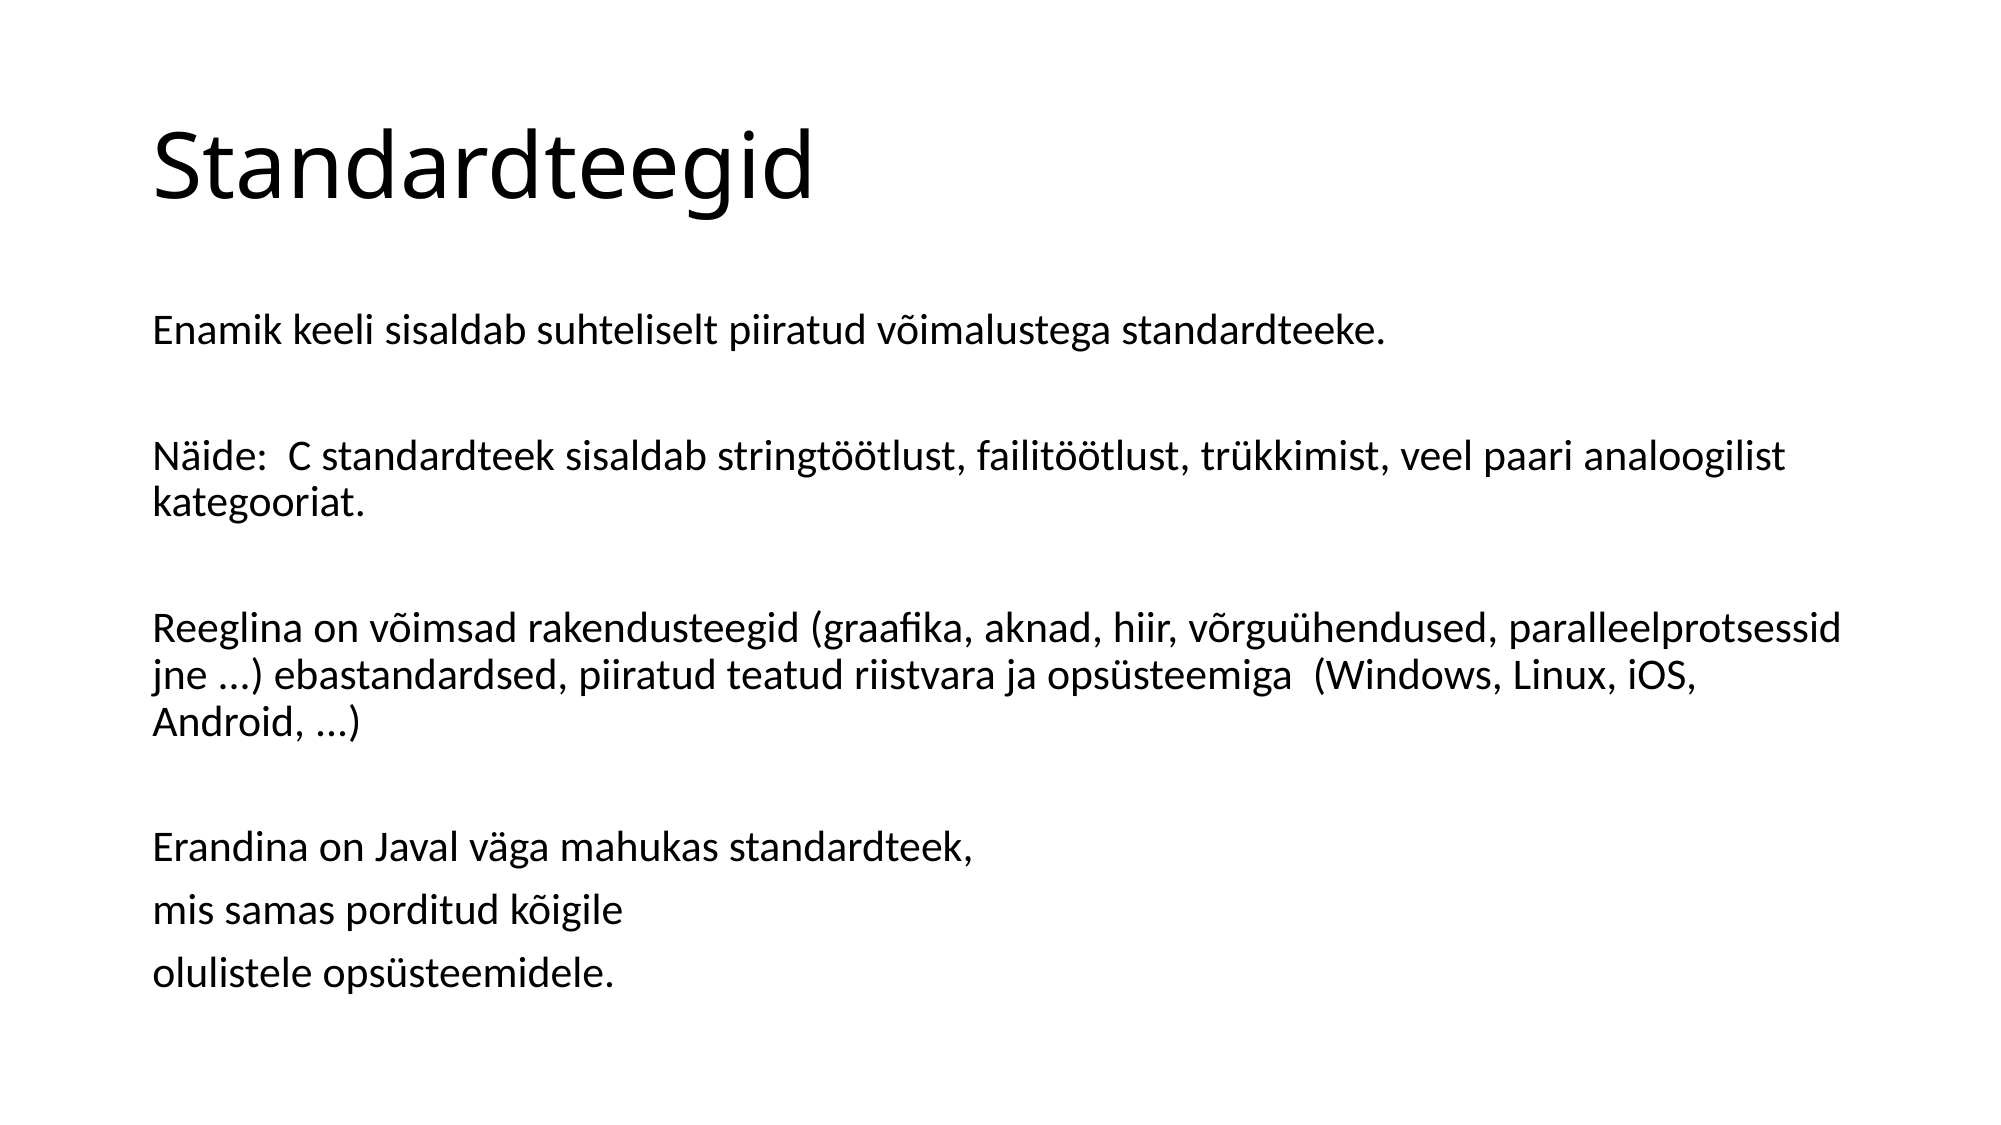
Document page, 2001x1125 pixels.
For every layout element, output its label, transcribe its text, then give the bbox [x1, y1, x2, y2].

title Standardteegid [137, 59, 1863, 278]
list Enamik keeli sisaldab suhteliselt piiratud võimalustega standardteeke. Näide: C standardteek sisaldab stringtöötlust, failitöötlust, trükkimist, veel paari analoogilist kategooriat. Reeglina on võimsad rakendusteegid (graafika, aknad, hiir, võrguühendused, paralleelprotsessid jne ...) ebastandardsed, piiratud teatud riistvara ja opsüsteemiga (Windows, Linux, iOS, Android, ...)‏ Erandina on Javal väga mahukas standardteek, mis samas porditud kõigile olulistele opsüsteemidele. [137, 299, 1863, 1014]
